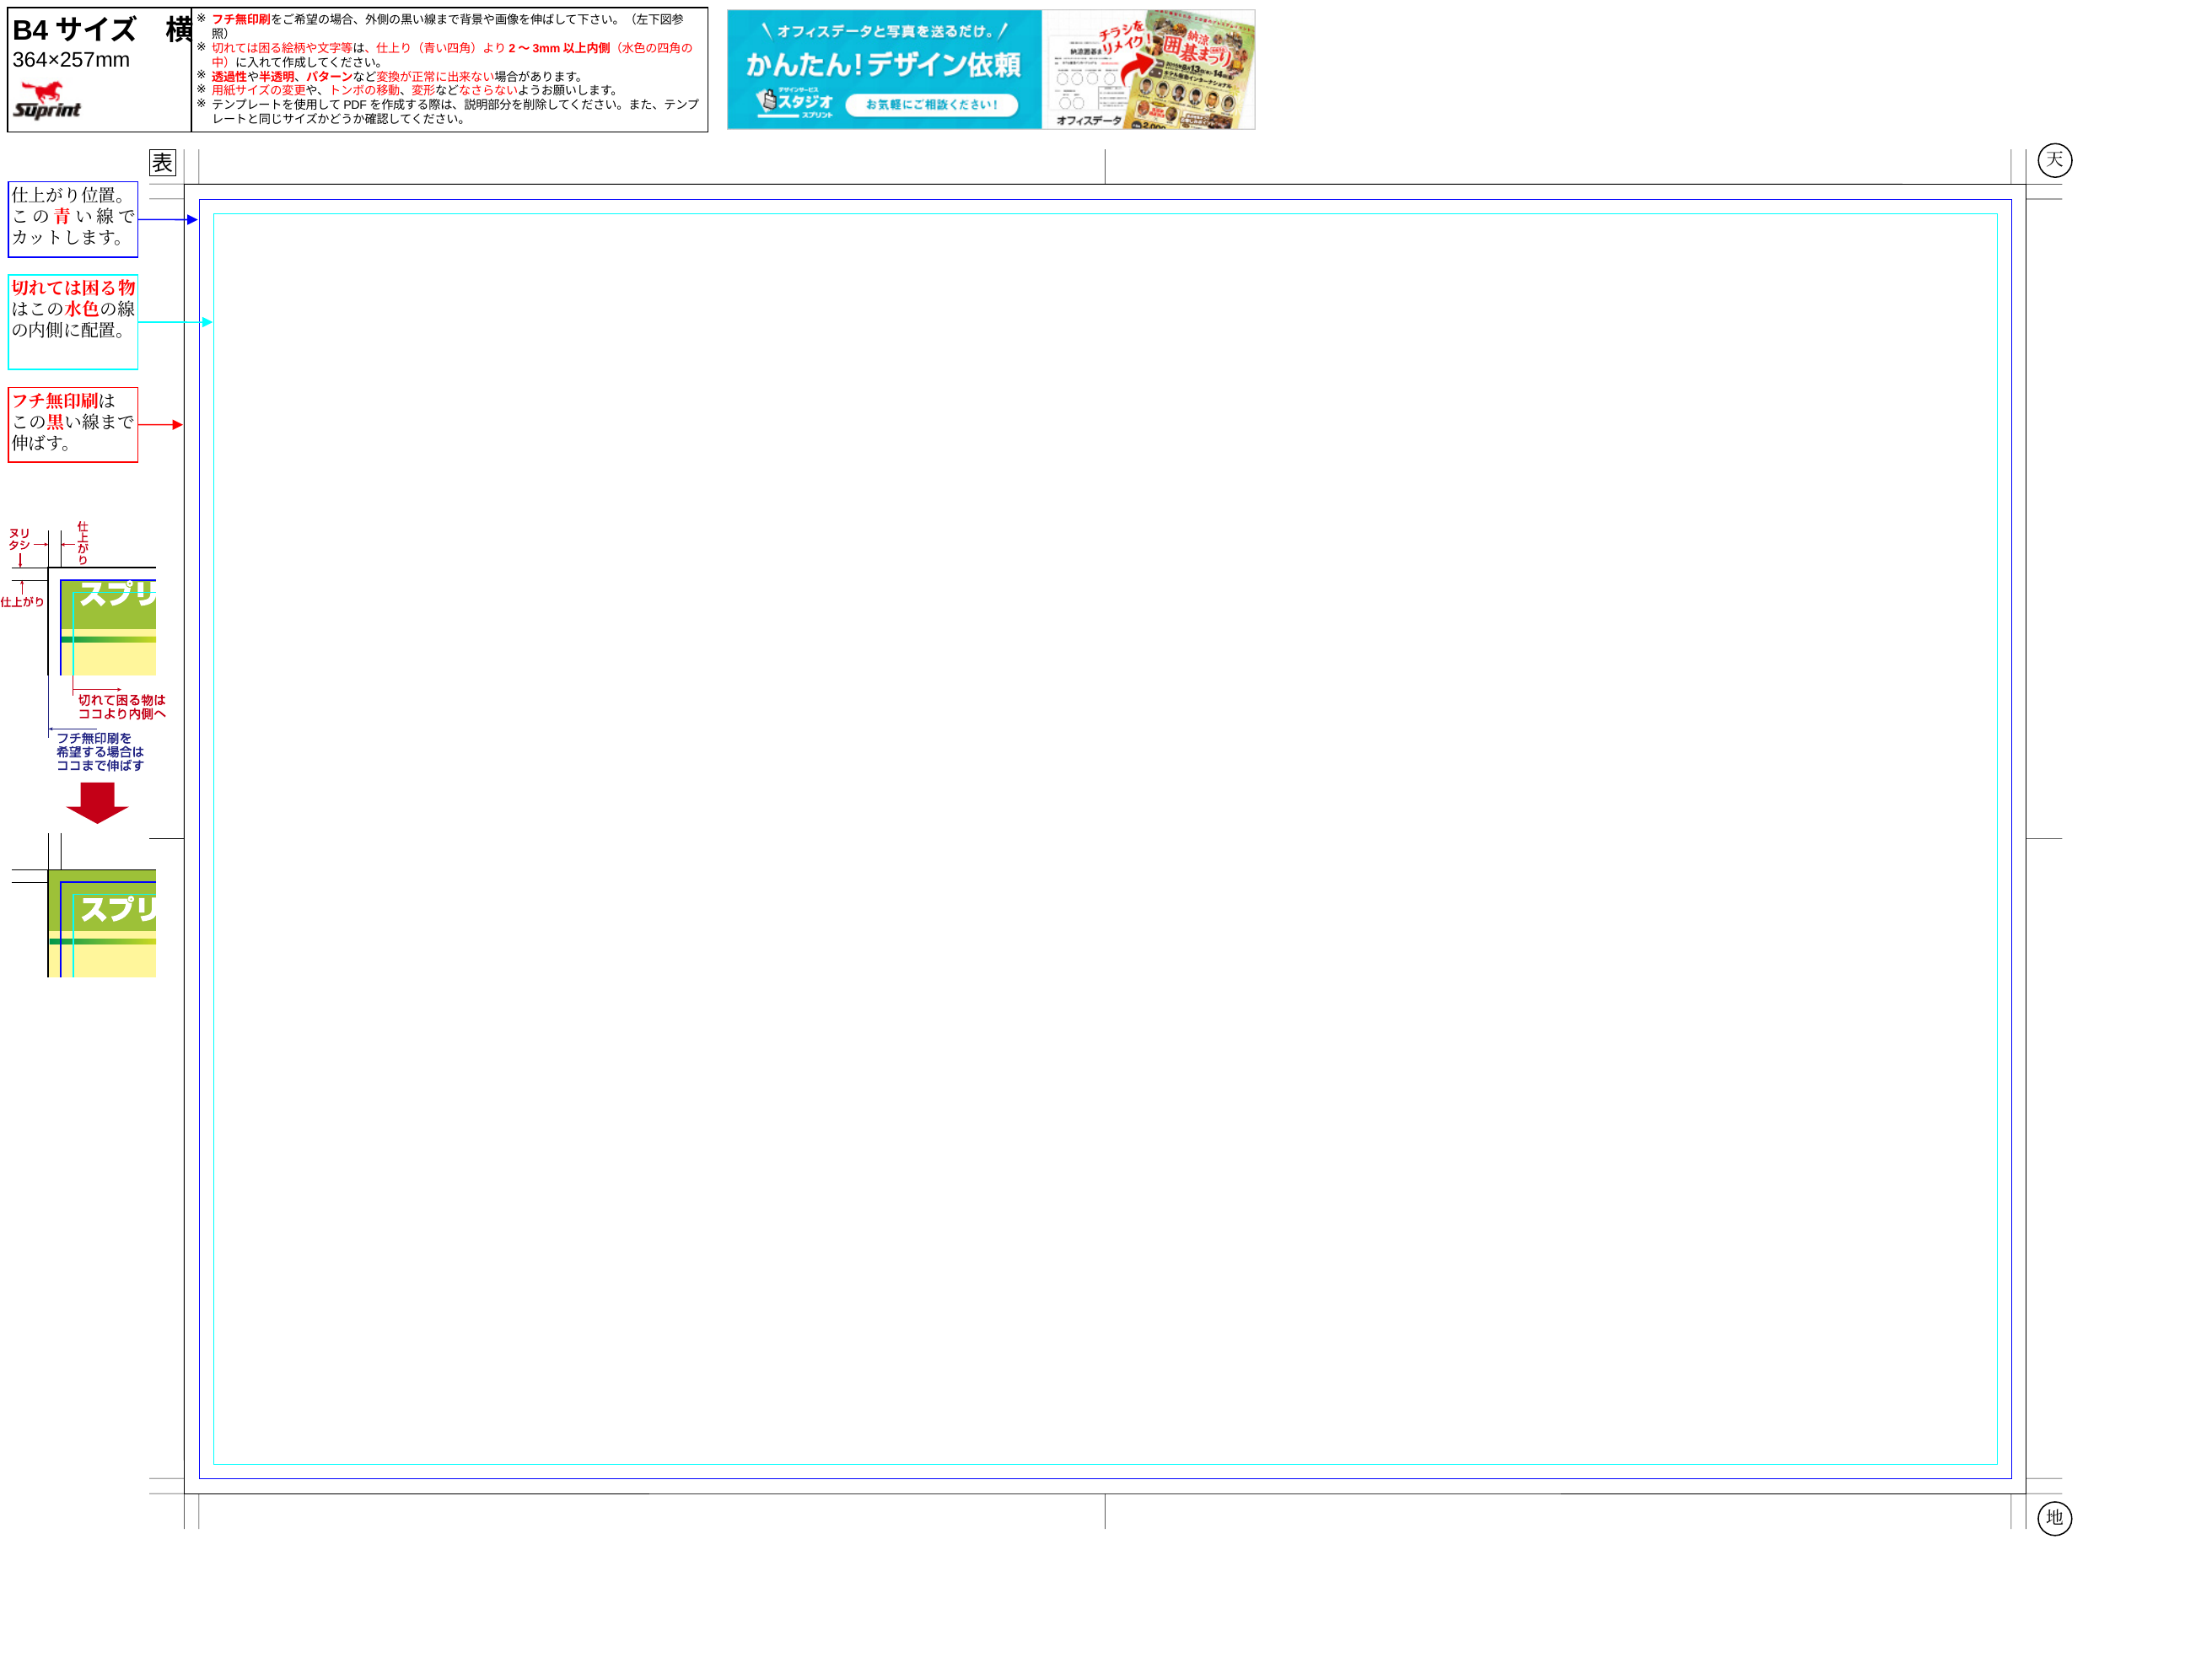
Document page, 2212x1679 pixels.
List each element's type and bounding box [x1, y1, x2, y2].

picture [727, 9, 1256, 130]
picture [9, 77, 85, 125]
